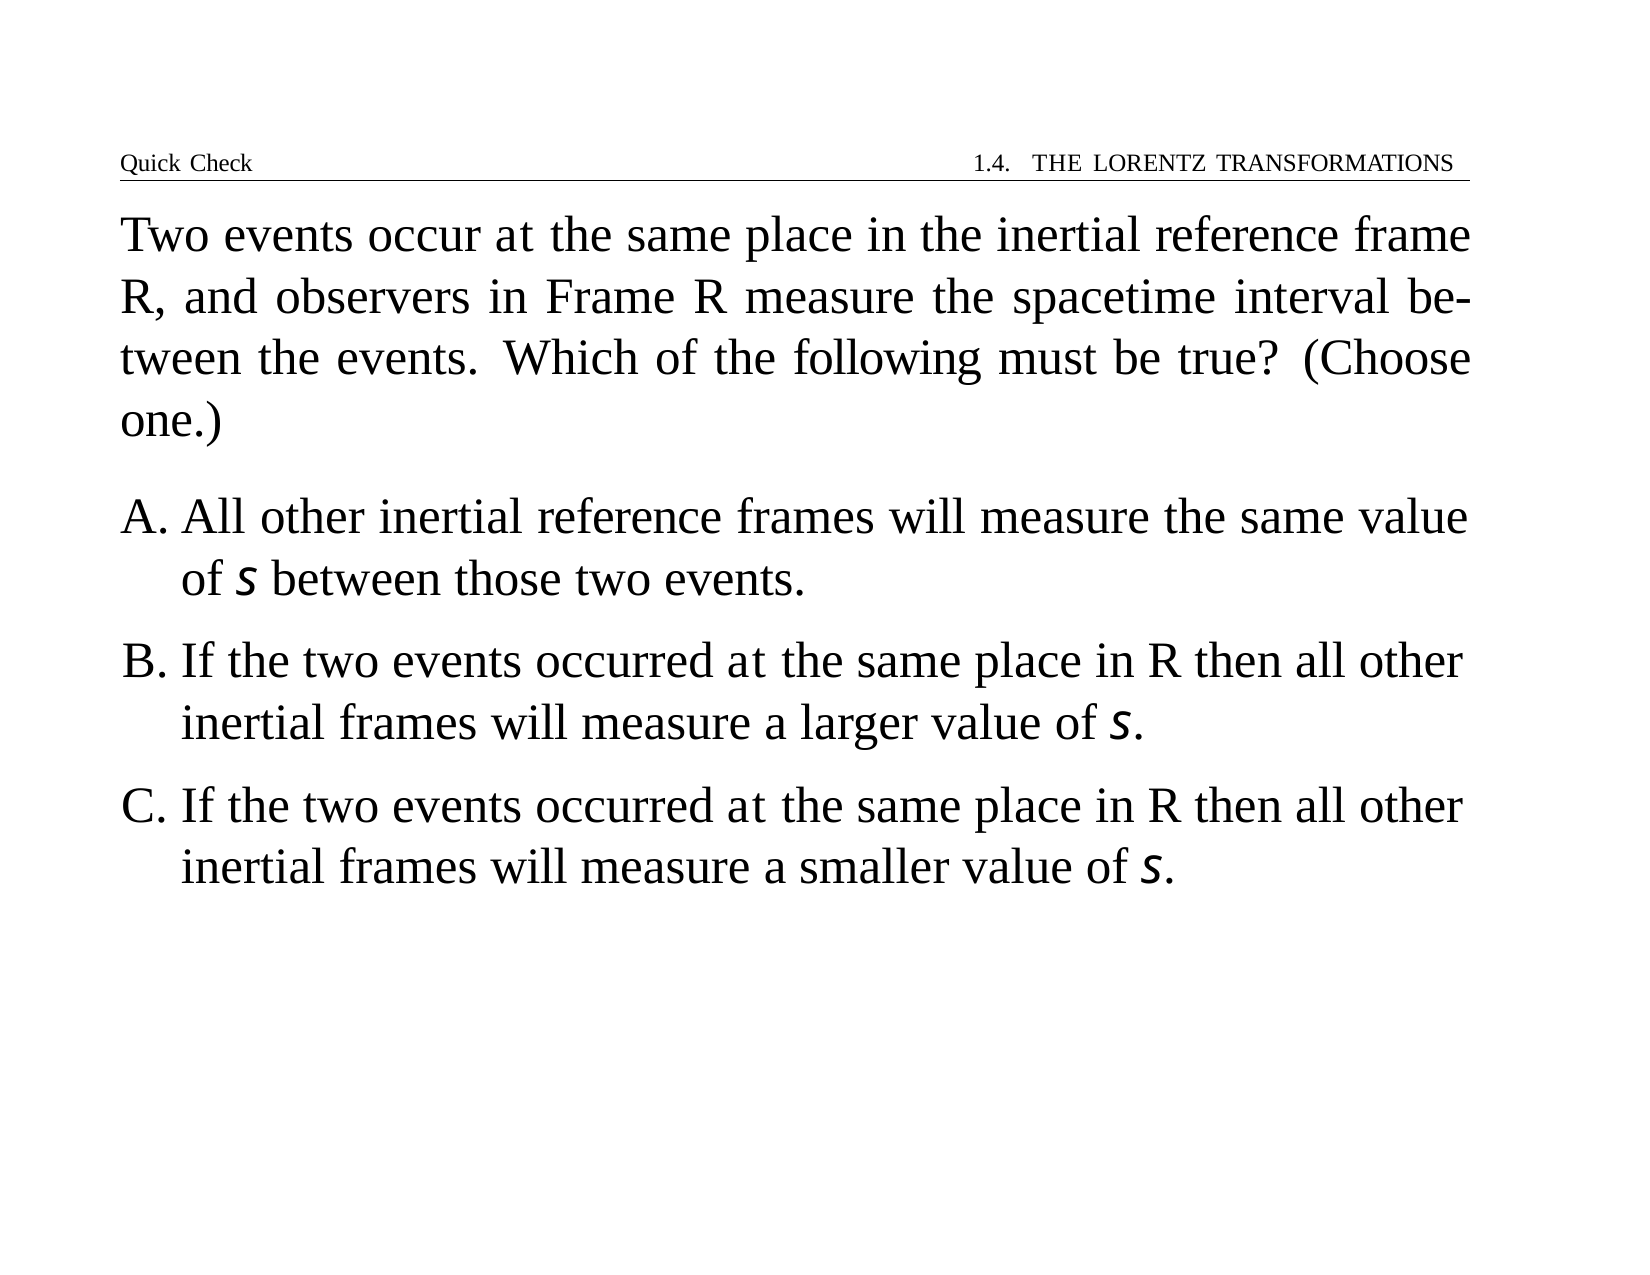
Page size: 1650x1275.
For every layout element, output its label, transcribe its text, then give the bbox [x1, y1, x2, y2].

title Two events occur at the same place in the inertial reference frame R, and observers in Frame R measure the spacetime interval be- tween the events. Which of the following must be true? (Choose one.) [117, 198, 1473, 447]
text_box Quick Check 1.4. THE LORENTZ TRANSFORMATIONS [117, 144, 1473, 176]
text_box All other inertial reference frames will measure the same value of s between those two events. If the two events occurred at the same place in R then all other inertial frames will measure a larger value of s. If the two events occurred at the same place in R then all other inertial frames will measure a smaller value of s. [117, 480, 1473, 895]
